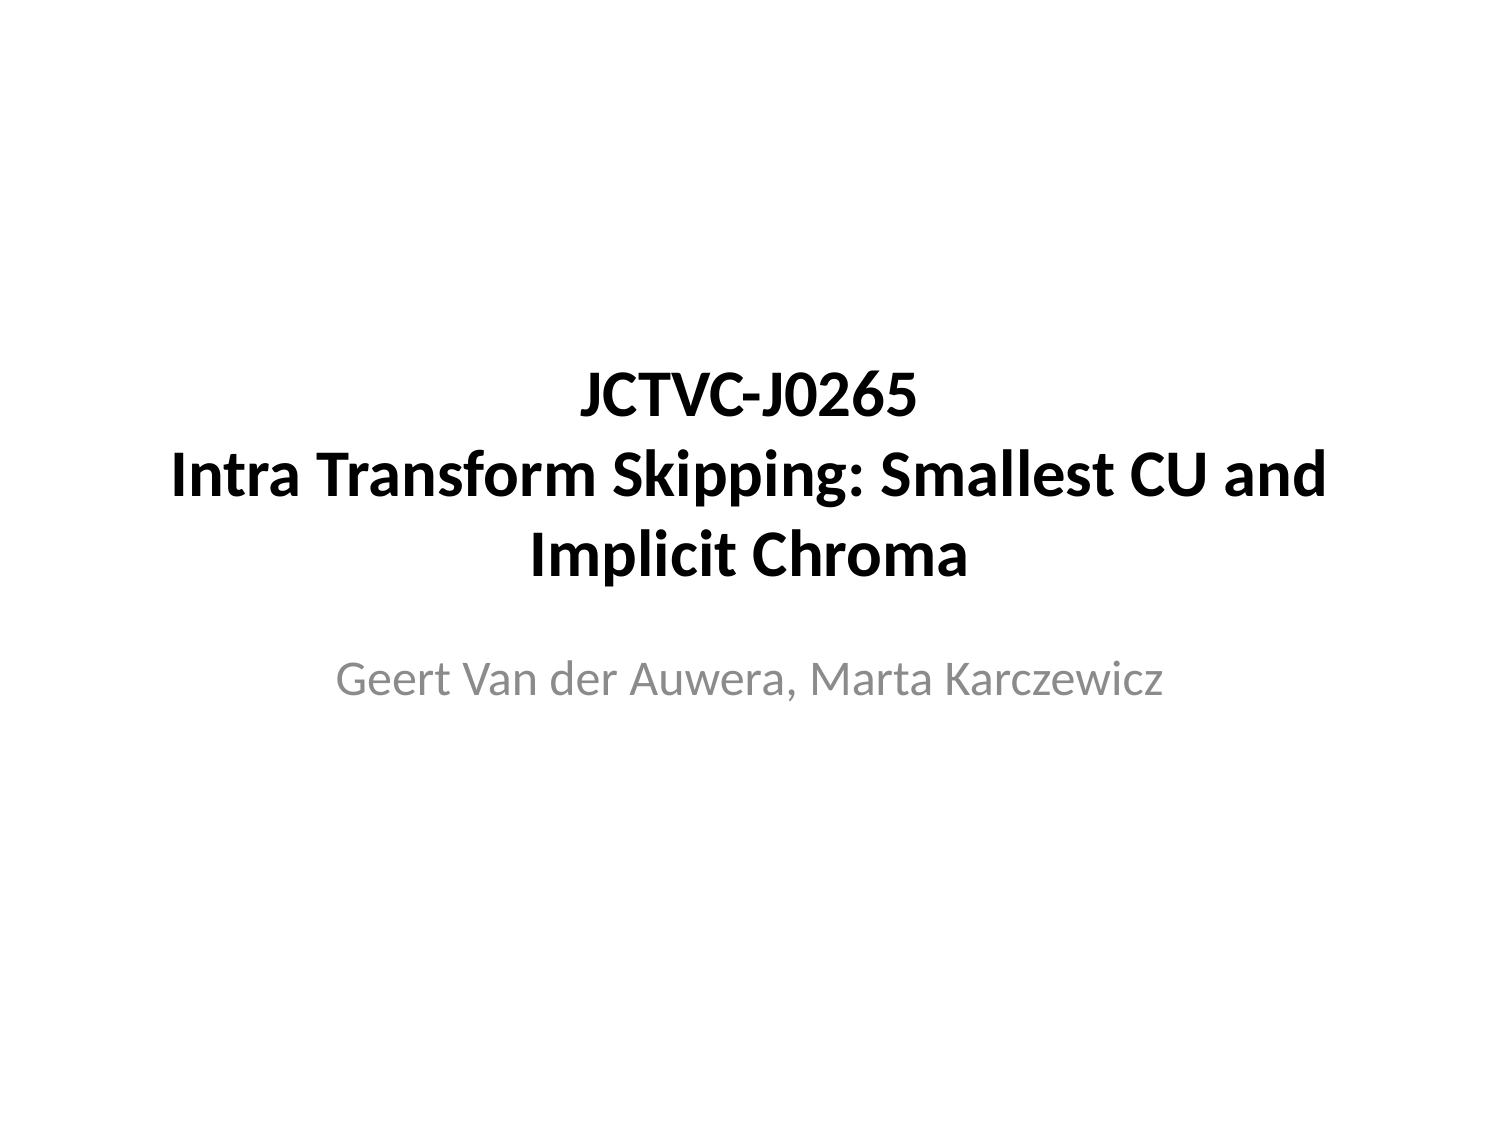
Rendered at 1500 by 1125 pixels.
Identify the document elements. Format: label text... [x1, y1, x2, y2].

title JCTVC-J0265 Intra Transform Skipping: Smallest CU and Implicit Chroma [112, 349, 1388, 591]
subtitle Geert Van der Auwera, Marta Karczewicz [225, 637, 1275, 925]
